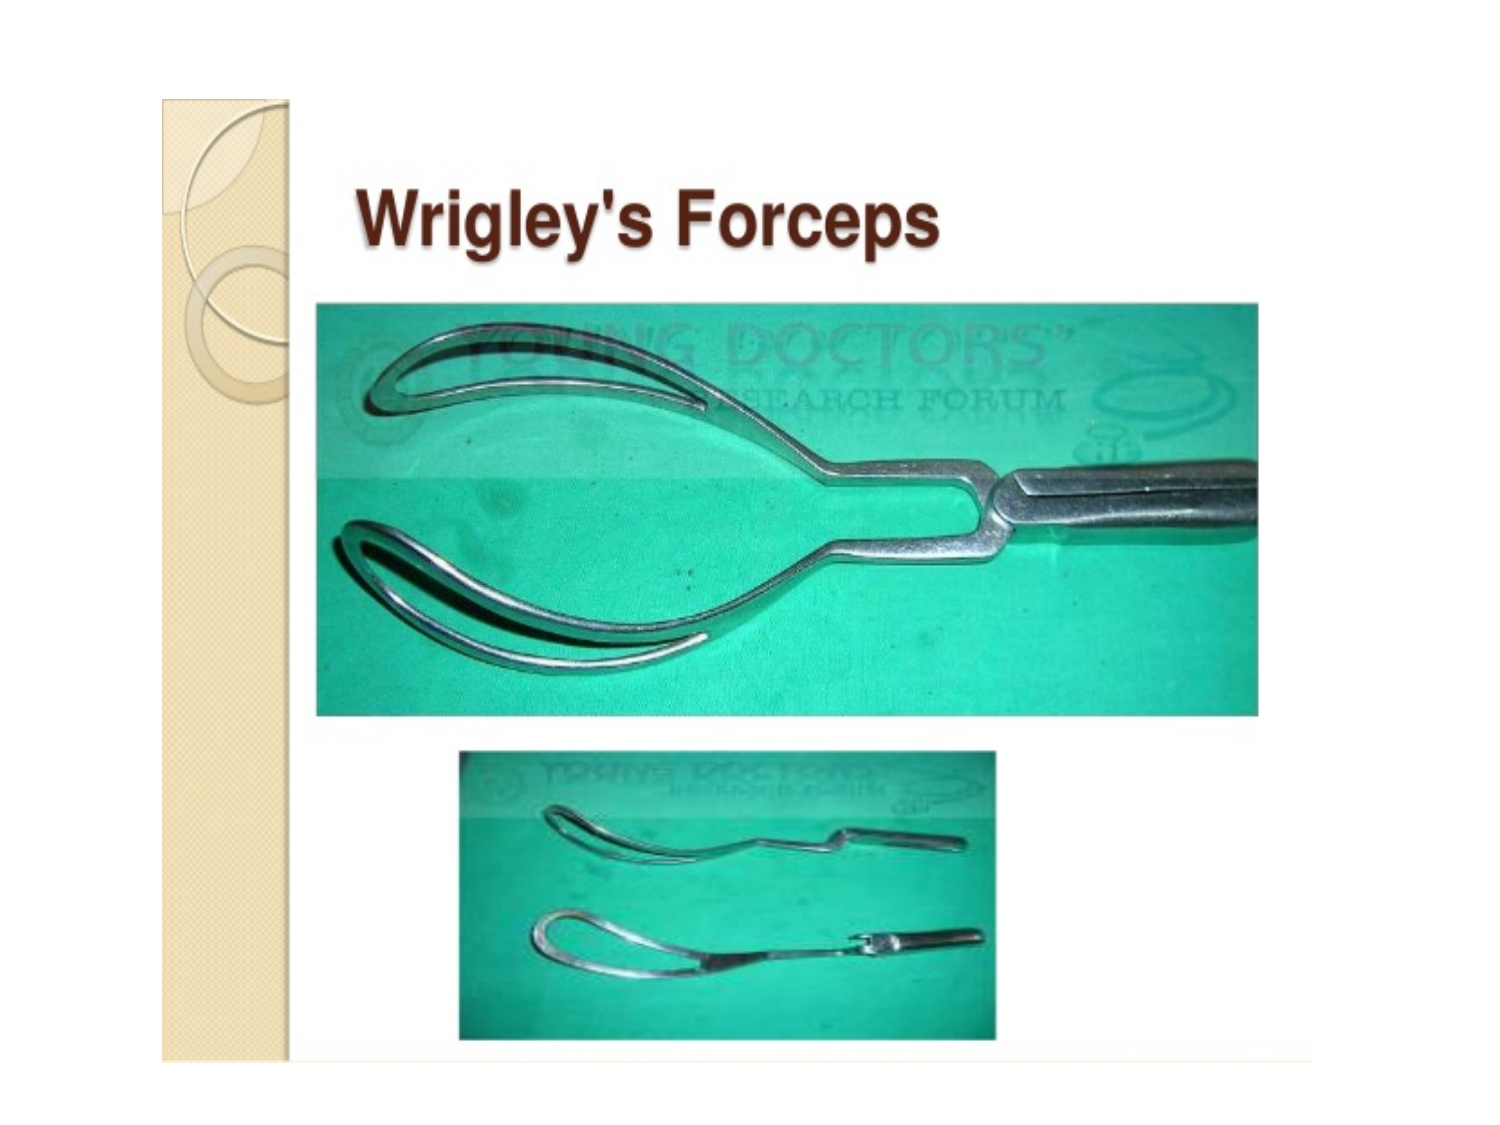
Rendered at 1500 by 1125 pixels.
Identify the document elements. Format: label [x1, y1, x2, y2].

picture [162, 99, 1313, 1063]
